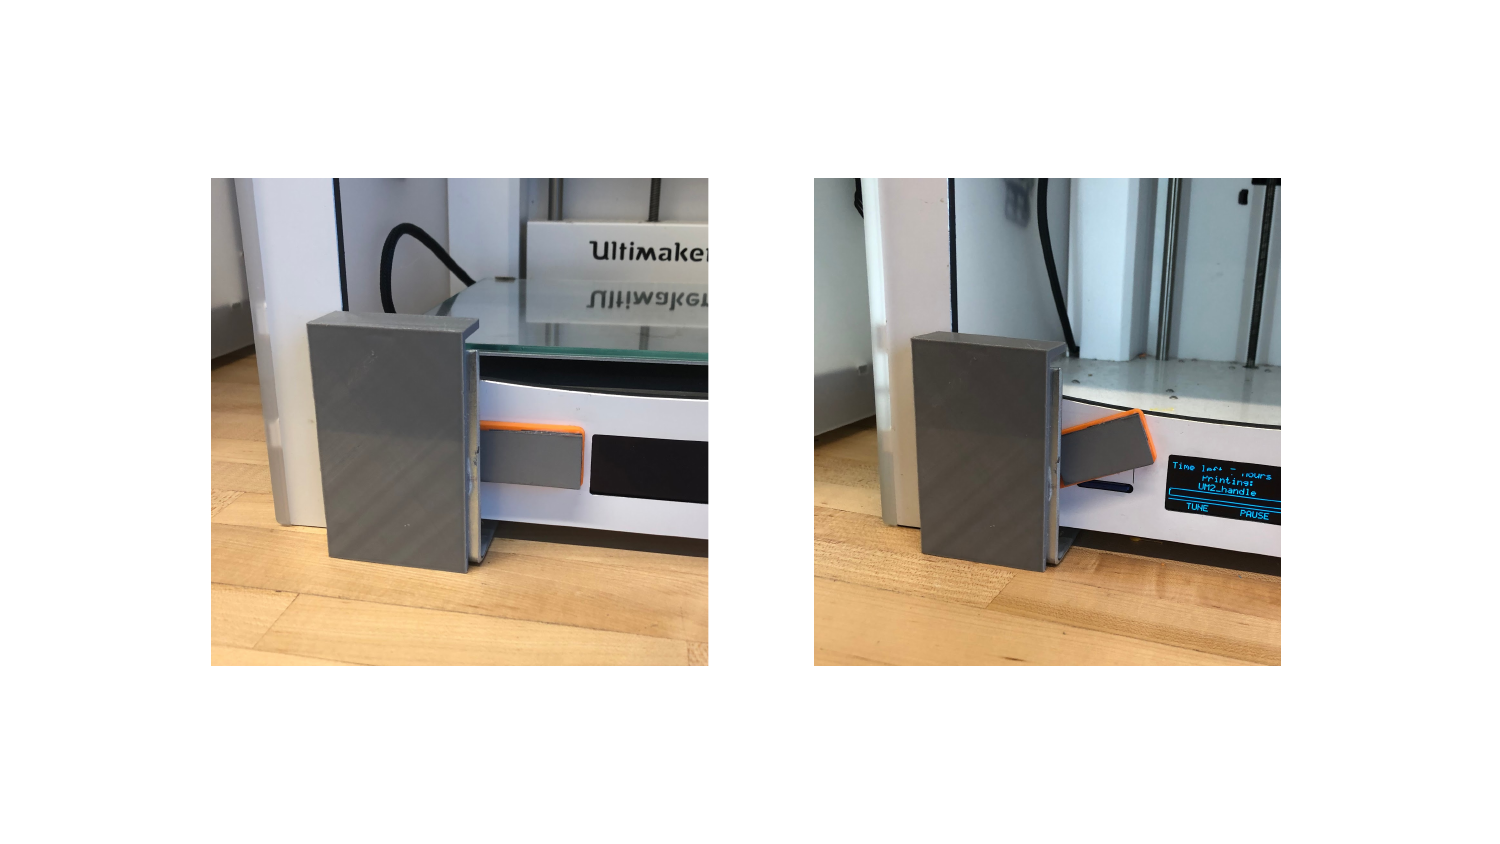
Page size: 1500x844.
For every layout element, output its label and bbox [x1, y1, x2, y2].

picture [210, 178, 709, 666]
picture [813, 178, 1282, 666]
